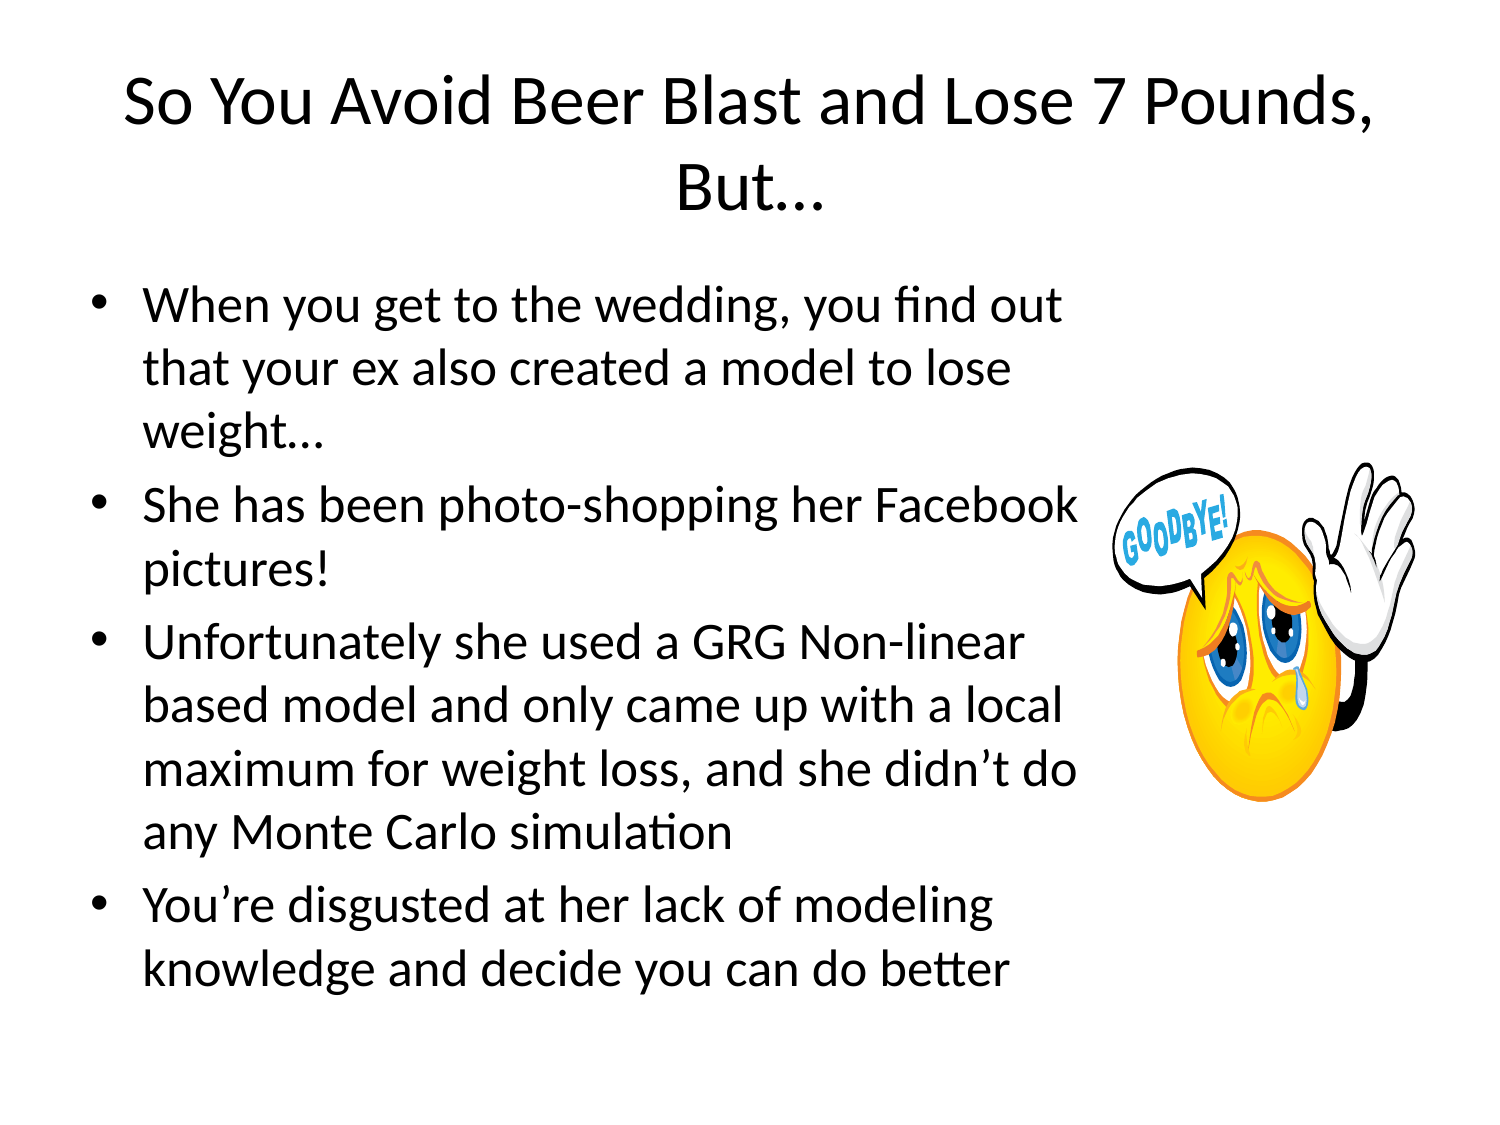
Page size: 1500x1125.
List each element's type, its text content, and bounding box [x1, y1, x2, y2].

picture [1112, 462, 1416, 802]
list When you get to the wedding, you find out that your ex also created a model to lose weight… She has been photo-shopping her Facebook pictures! Unfortunately she used a GRG Non-linear based model and only came up with a local maximum for weight loss, and she didn’t do any Monte Carlo simulation You’re disgusted at her lack of modeling knowledge and decide you can do better [75, 262, 1125, 1005]
title So You Avoid Beer Blast and Lose 7 Pounds, But… [75, 45, 1425, 233]
